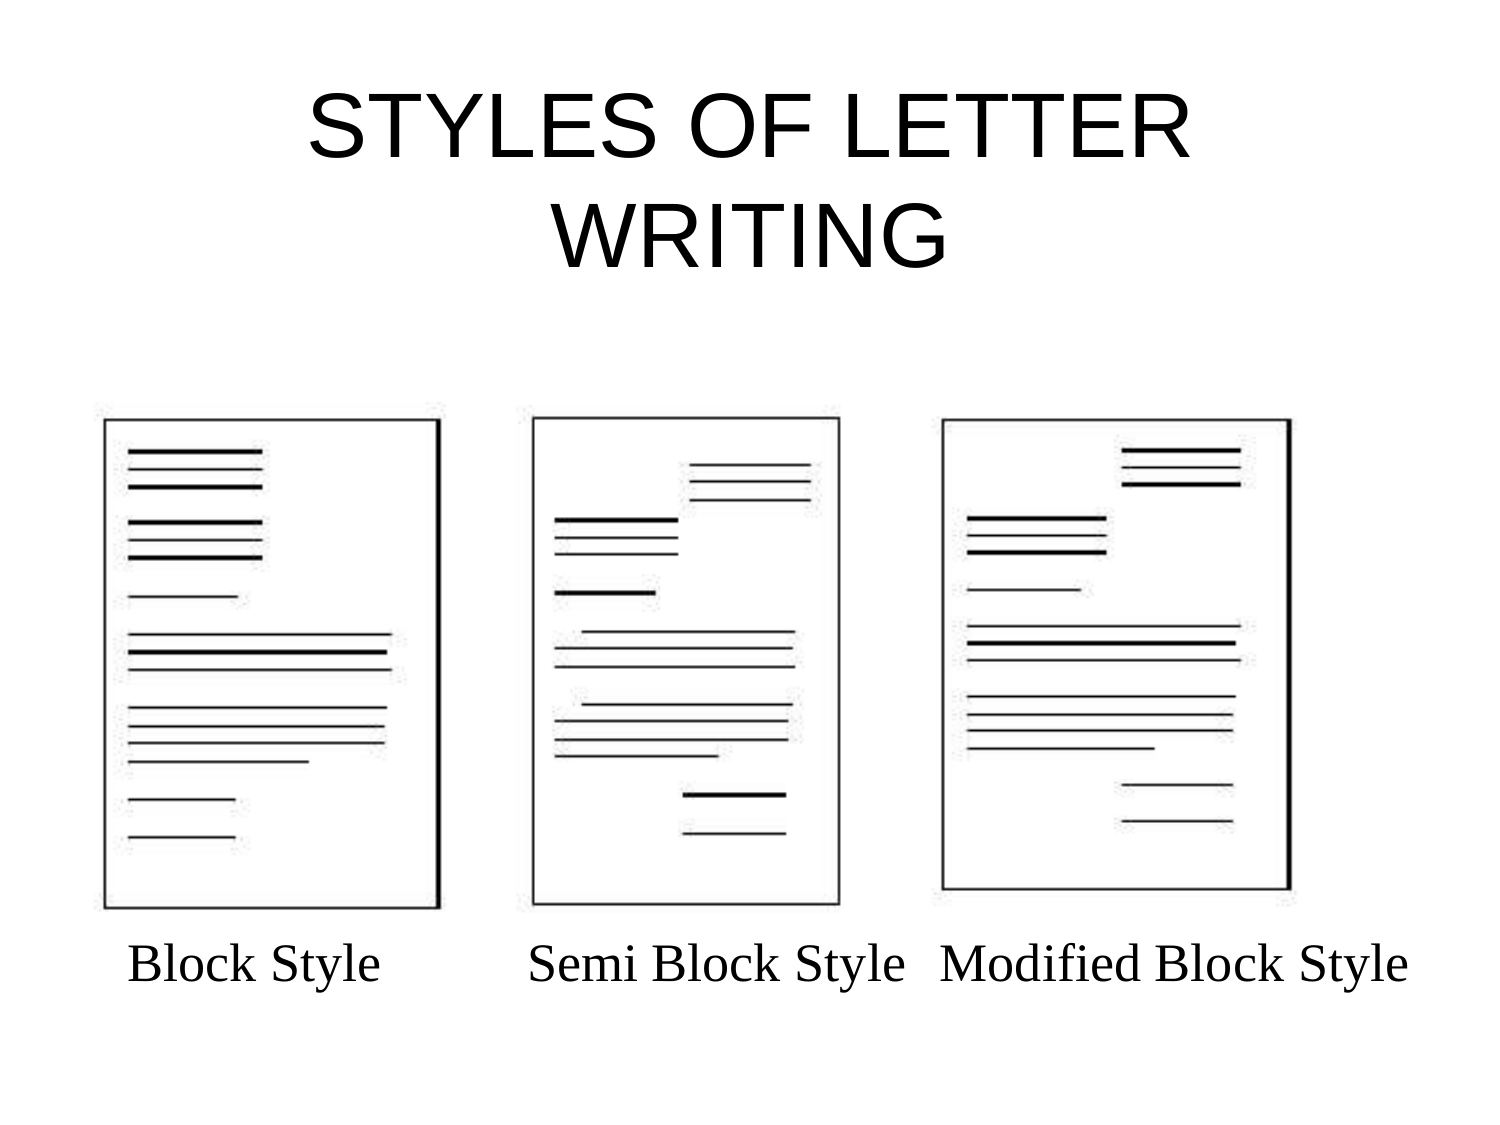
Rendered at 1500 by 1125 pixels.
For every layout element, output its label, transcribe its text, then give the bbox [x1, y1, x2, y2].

text_box [912, 399, 1338, 925]
text_box Modified Block Style [937, 924, 1412, 993]
text_box Semi Block Style [524, 924, 909, 993]
title STYLES OF LETTER WRITING [262, 63, 1238, 286]
text_box Block Style [124, 924, 384, 992]
text_box [75, 384, 488, 950]
text_box [499, 387, 888, 946]
